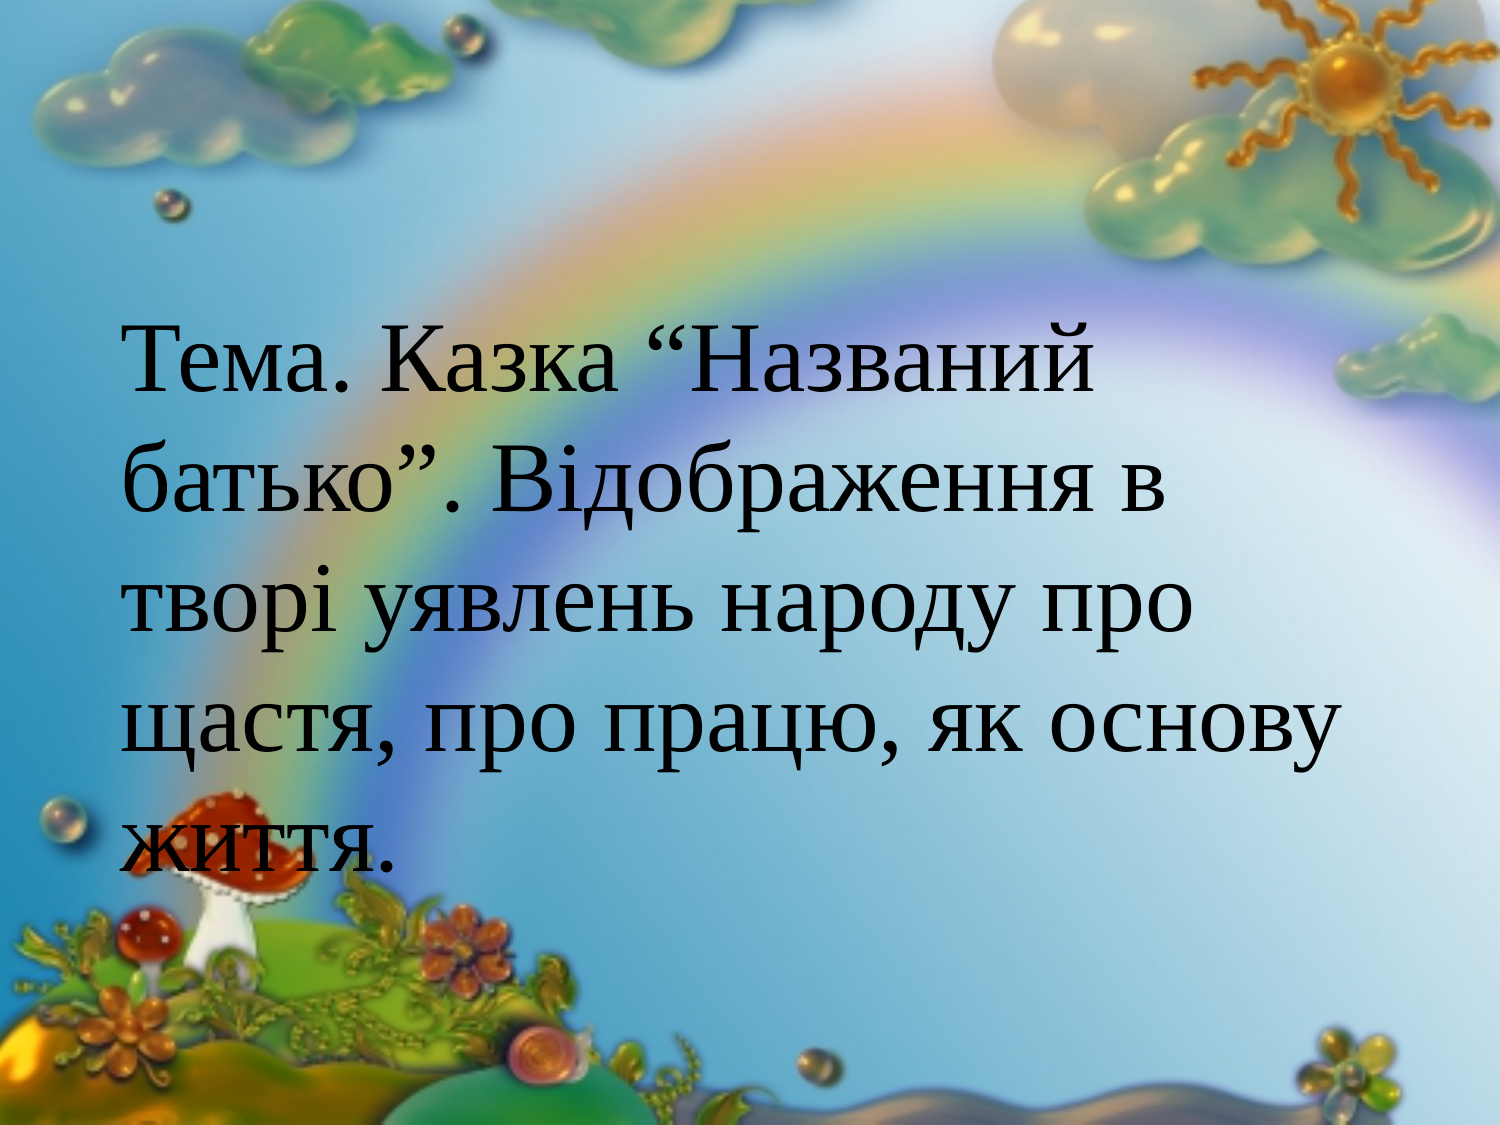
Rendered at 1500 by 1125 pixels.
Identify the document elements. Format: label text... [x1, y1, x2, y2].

text_box Тема. Казка “Названий батько”. Відображення в творі уявлень народу про щастя, про працю, як основу життя. [105, 152, 1381, 1032]
picture [0, 0, 1500, 1125]
